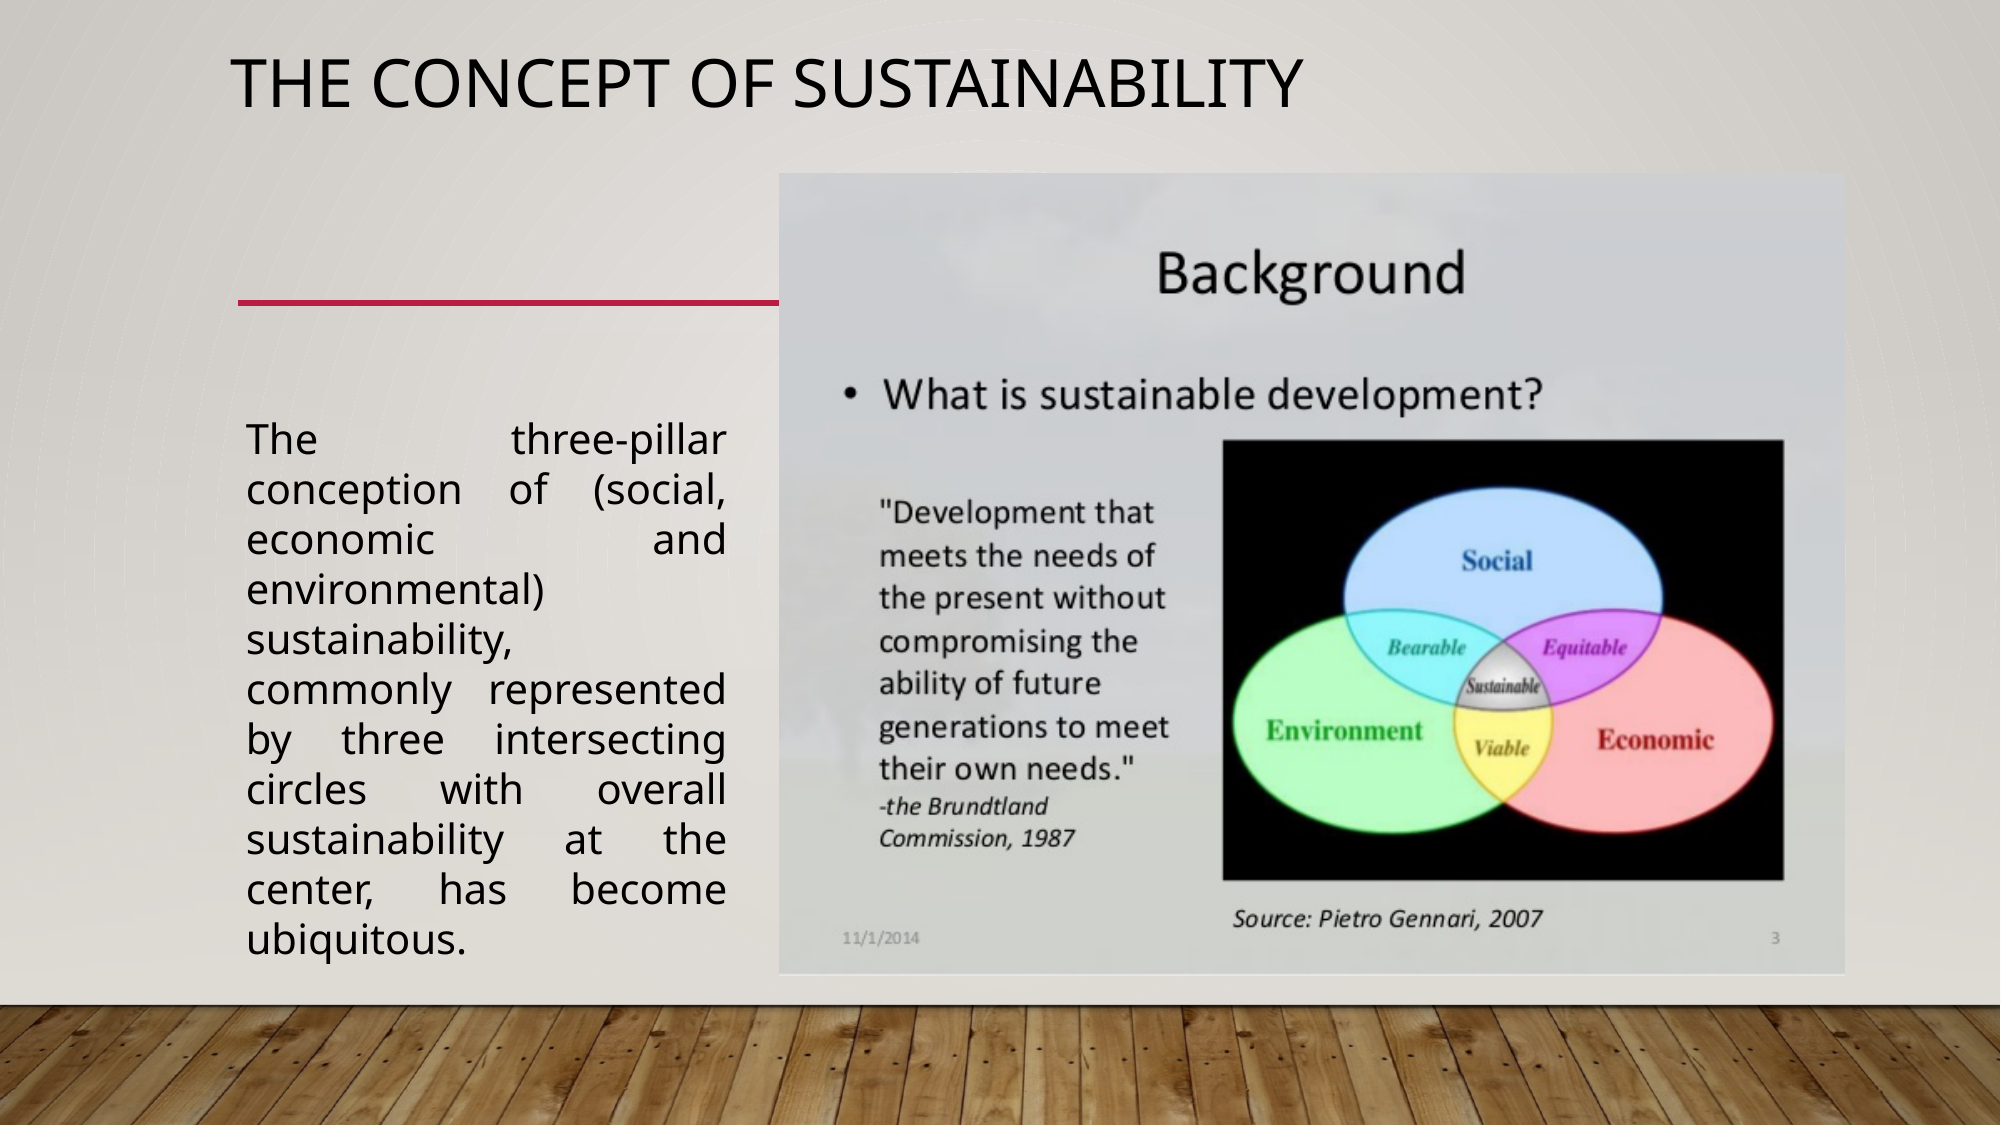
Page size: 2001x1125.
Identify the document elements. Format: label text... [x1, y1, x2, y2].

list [778, 173, 1845, 976]
text_box The three-pillar conception of (social, economic and environmental) sustainability, commonly represented by three intersecting circles with overall sustainability at the center, has become ubiquitous. [231, 405, 743, 971]
picture [0, 1005, 2000, 1125]
title The Concept of Sustainability [214, 42, 1786, 215]
